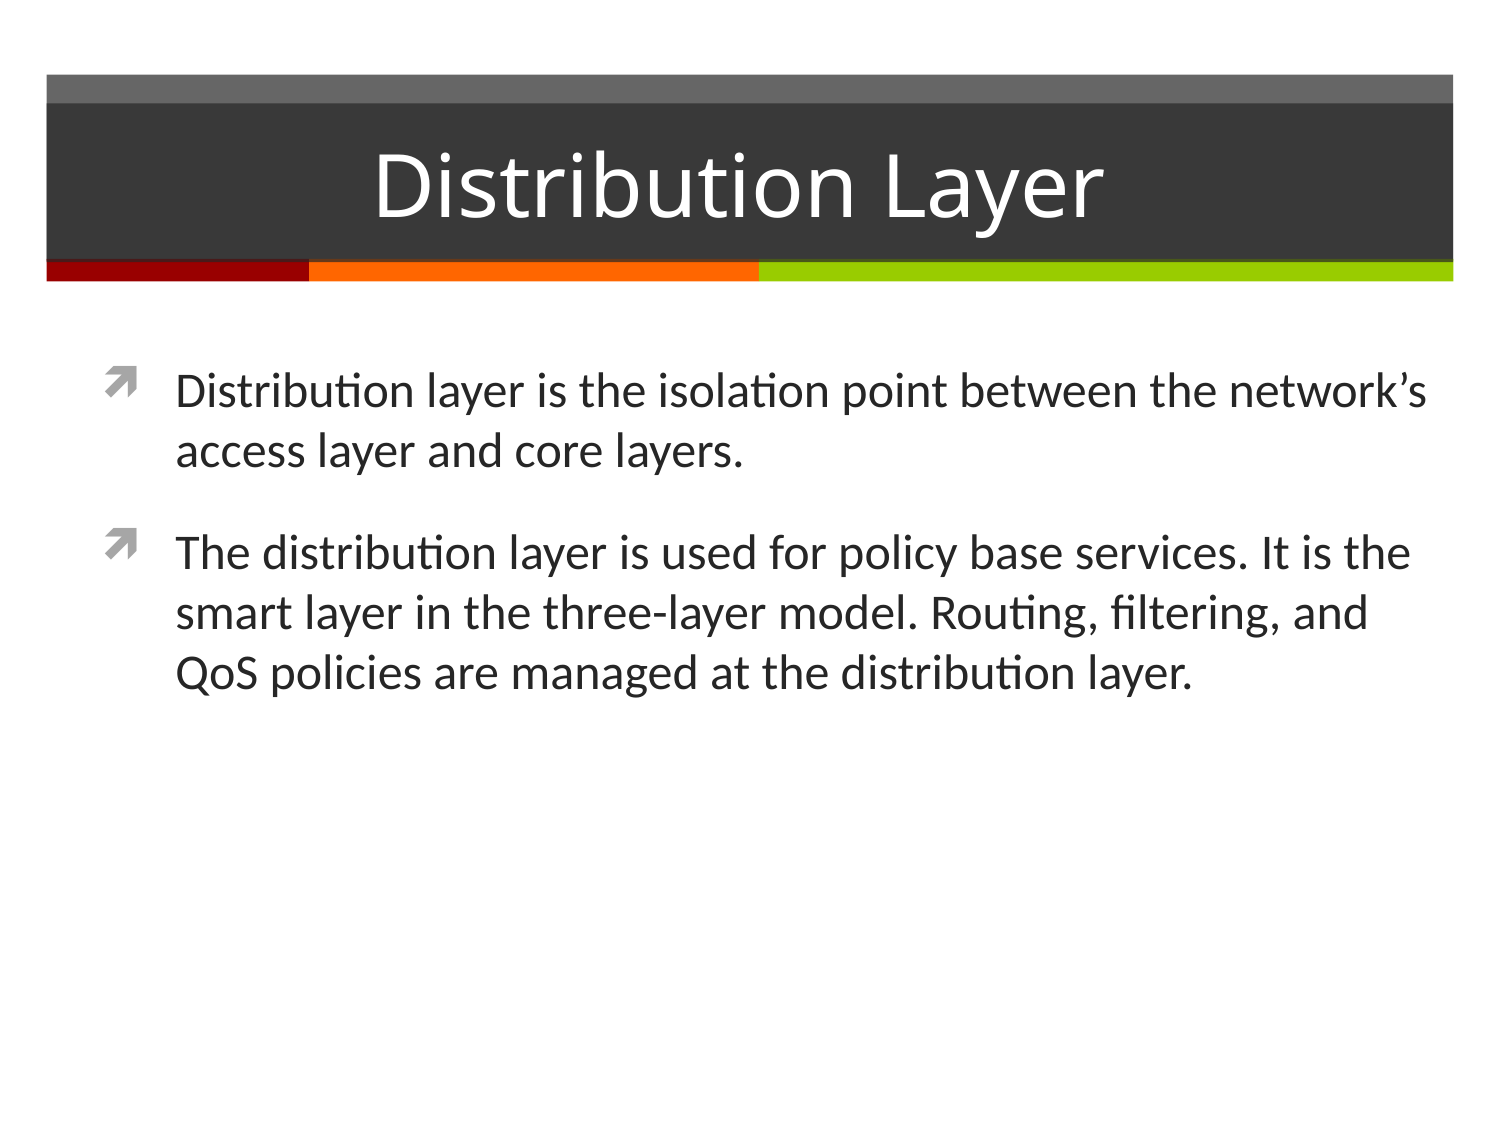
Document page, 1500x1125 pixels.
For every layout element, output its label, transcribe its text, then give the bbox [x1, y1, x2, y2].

title Distribution Layer [46, 103, 1454, 263]
list Distribution layer is the isolation point between the network’s access layer and core layers. The distribution layer is used for policy base services. It is the smart layer in the three-layer model. Routing, filtering, and QoS policies are managed at the distribution layer. [86, 350, 1454, 1005]
